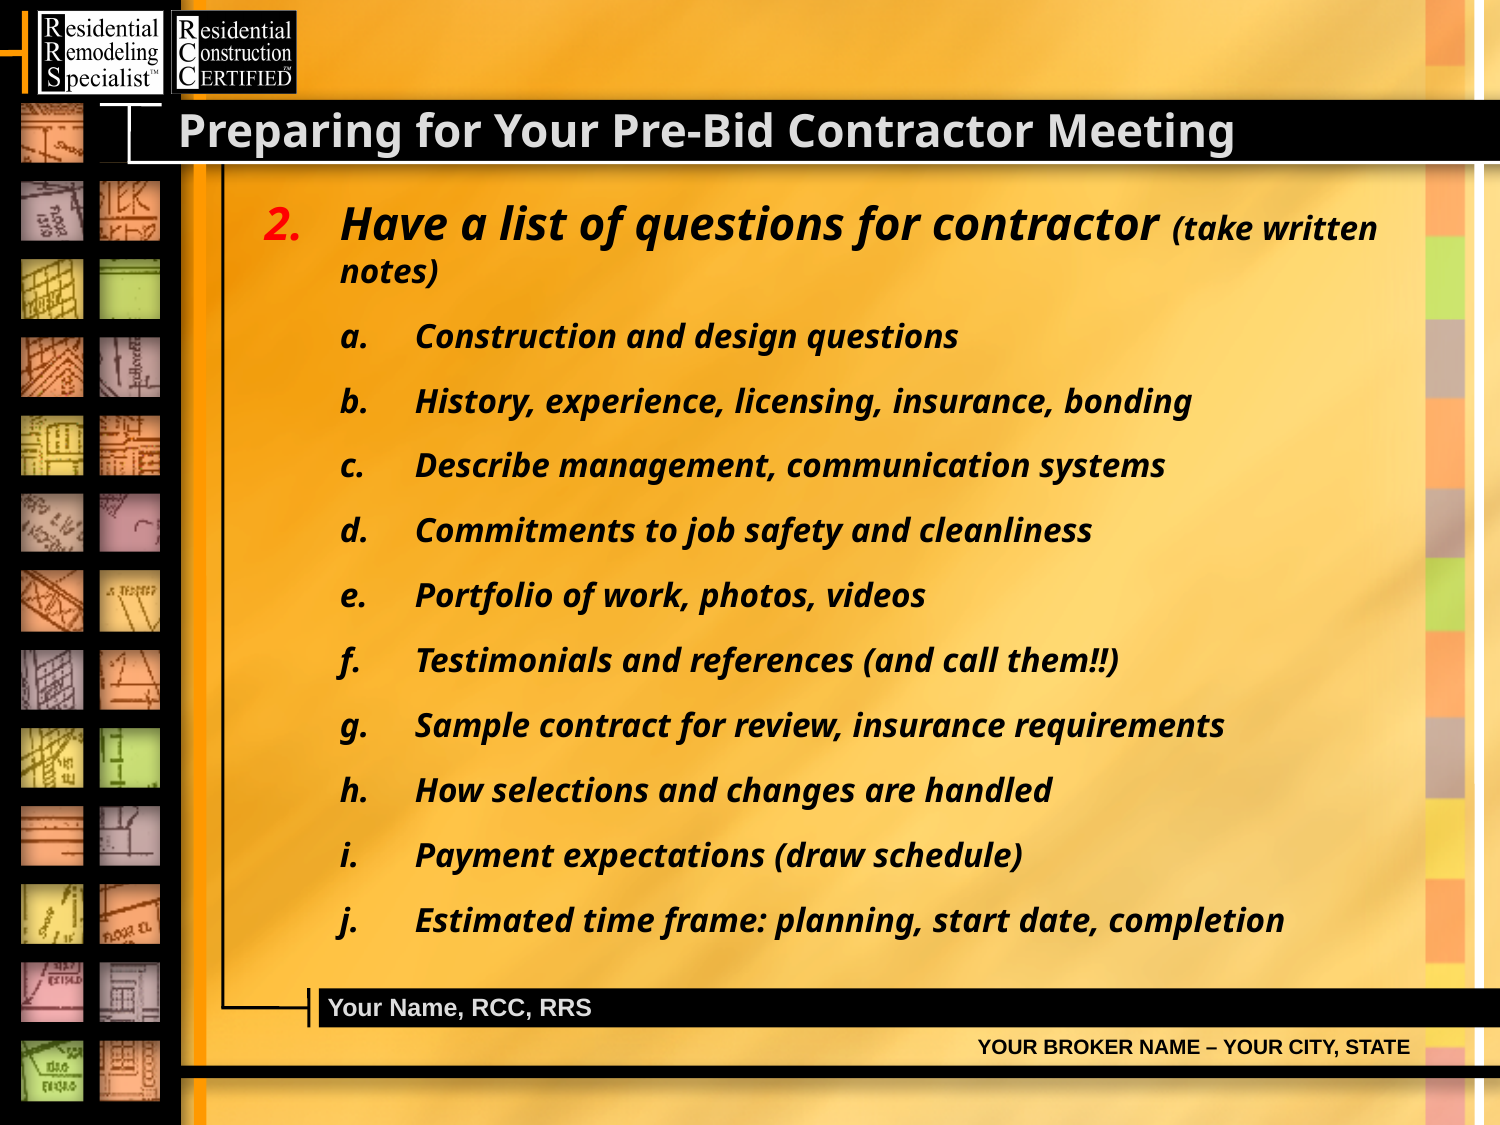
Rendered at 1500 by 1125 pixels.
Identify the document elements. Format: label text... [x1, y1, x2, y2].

picture [21, 103, 83, 162]
picture [37, 10, 164, 95]
picture [1484, 165, 1500, 988]
picture [100, 729, 160, 787]
picture [21, 807, 83, 865]
picture [21, 571, 83, 631]
picture [21, 494, 83, 551]
picture [100, 807, 160, 865]
picture [21, 260, 83, 319]
picture [100, 571, 160, 631]
picture [100, 181, 160, 240]
picture [100, 260, 160, 319]
footer Your Name, RCC, RRS [312, 984, 1413, 1025]
picture [100, 650, 160, 709]
picture [207, 1079, 1474, 1125]
picture [21, 963, 83, 1022]
picture [21, 729, 83, 787]
picture [21, 1041, 83, 1101]
picture [100, 494, 160, 551]
picture [21, 650, 83, 709]
list Have a list of questions for contractor (take written notes) Construction and design questions History, experience, licensing, insurance, bonding Describe management, communication systems Commitments to job safety and cleanliness Portfolio of work, photos, videos Testimonials and references (and call them!!) Sample contract for review, insurance requirements How selections and changes are handled Payment expectations (draw schedule) Estimated time frame: planning, start date, completion [249, 187, 1400, 975]
picture [100, 963, 160, 1022]
picture [171, 0, 1474, 99]
picture [100, 1041, 160, 1101]
picture [21, 885, 83, 943]
picture [1484, 1028, 1500, 1065]
picture [21, 416, 83, 475]
picture [181, 165, 193, 1065]
picture [1484, 0, 1500, 99]
picture [21, 338, 83, 397]
picture [1484, 1079, 1500, 1125]
picture [100, 885, 160, 943]
picture [207, 165, 1474, 1065]
picture [100, 416, 160, 475]
picture [21, 181, 83, 240]
picture [181, 1079, 193, 1125]
picture [100, 338, 160, 397]
title Preparing for Your Pre-Bid Contractor Meeting [162, 99, 1475, 160]
